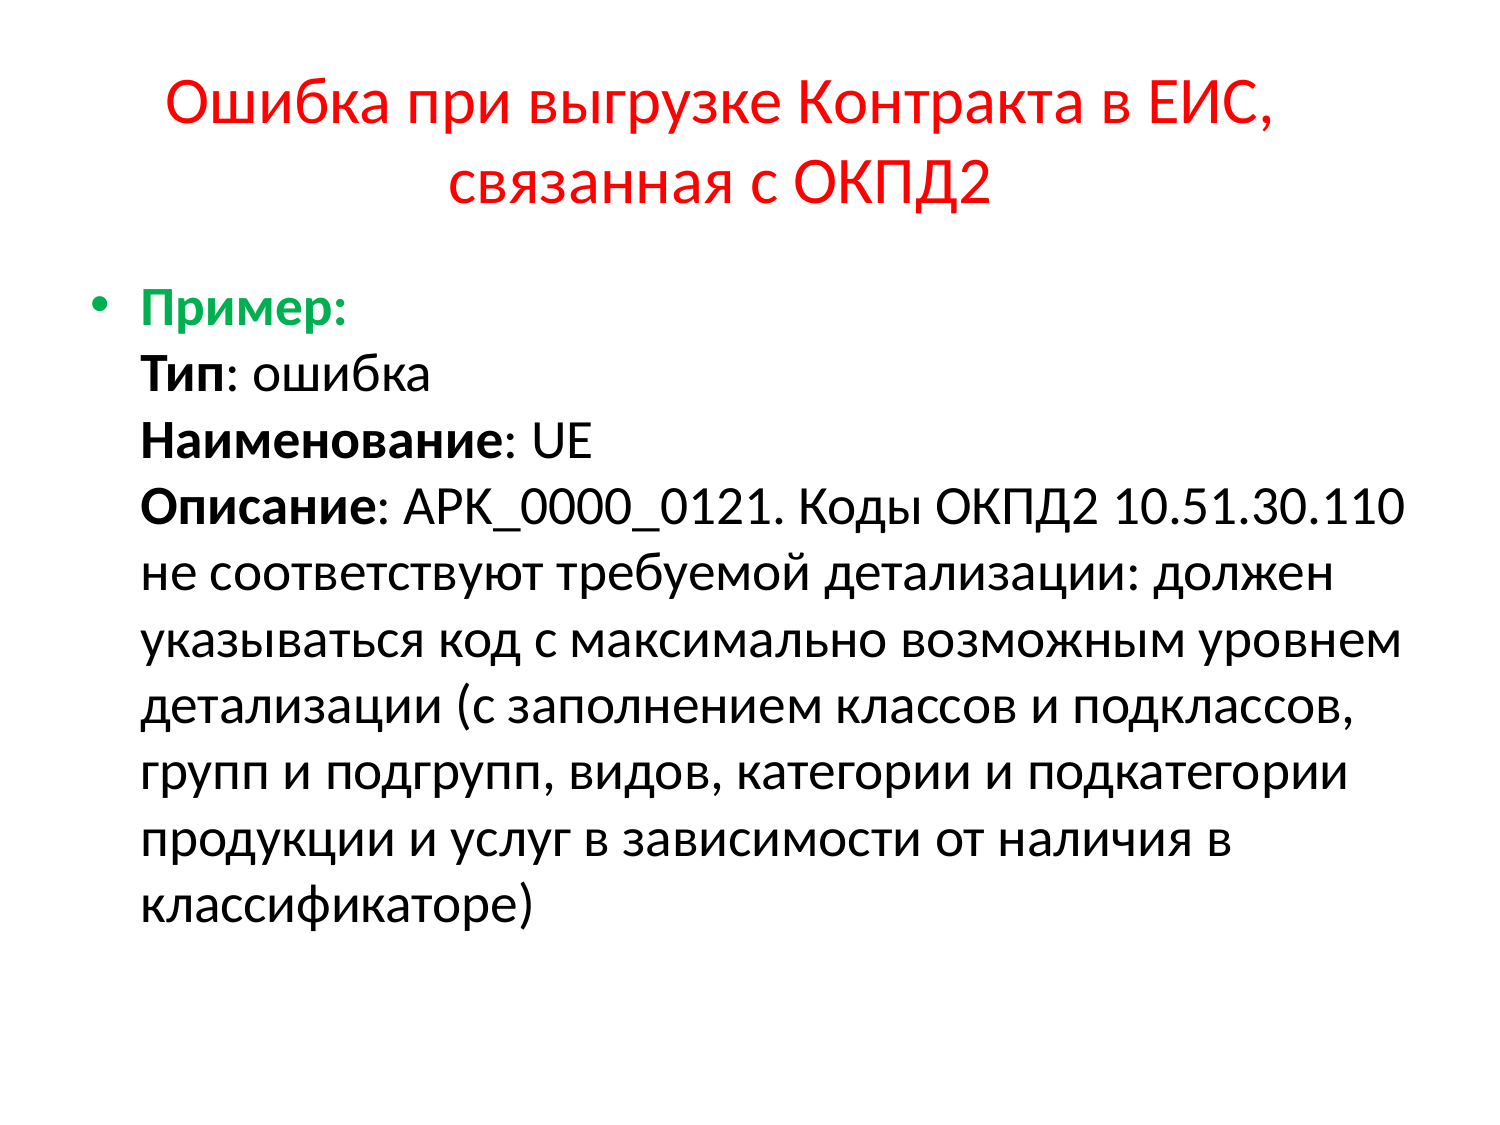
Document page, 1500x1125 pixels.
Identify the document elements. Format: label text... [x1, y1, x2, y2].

list Пример: Тип: ошибка Наименование: UE Описание: APK_0000_0121. Коды ОКПД2 10.51.30.110 не соответствуют требуемой детализации: должен указываться код с максимально возможным уровнем детализации (с заполнением классов и подклассов, групп и подгрупп, видов, категории и подкатегории продукции и услуг в зависимости от наличия в классификаторе) [75, 262, 1425, 1005]
title Ошибка при выгрузке Контракта в ЕИС, связанная с ОКПД2 [29, 42, 1412, 231]
